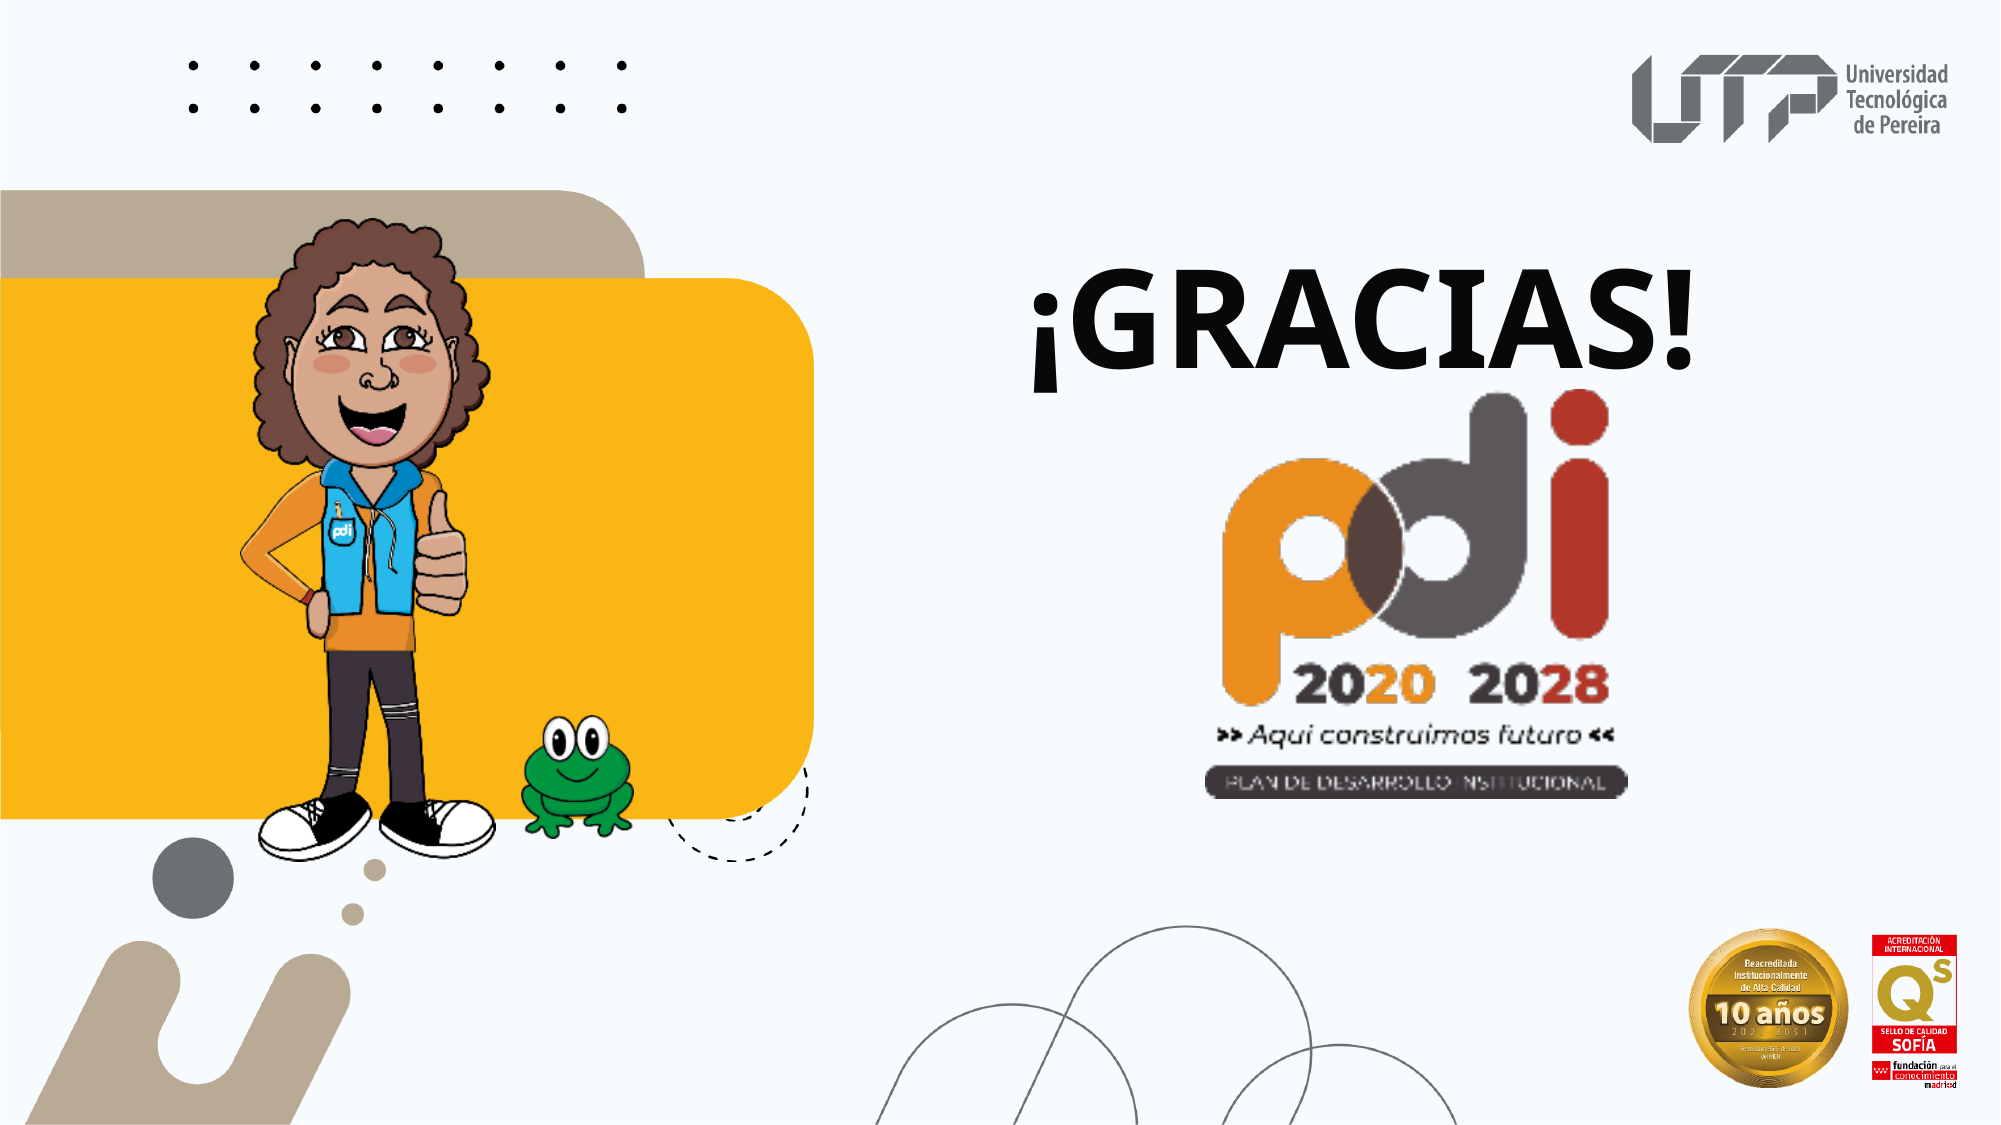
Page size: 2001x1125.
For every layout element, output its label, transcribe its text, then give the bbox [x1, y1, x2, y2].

text_box ¡GRACIAS! [879, 234, 1846, 414]
picture [0, 0, 2001, 1125]
